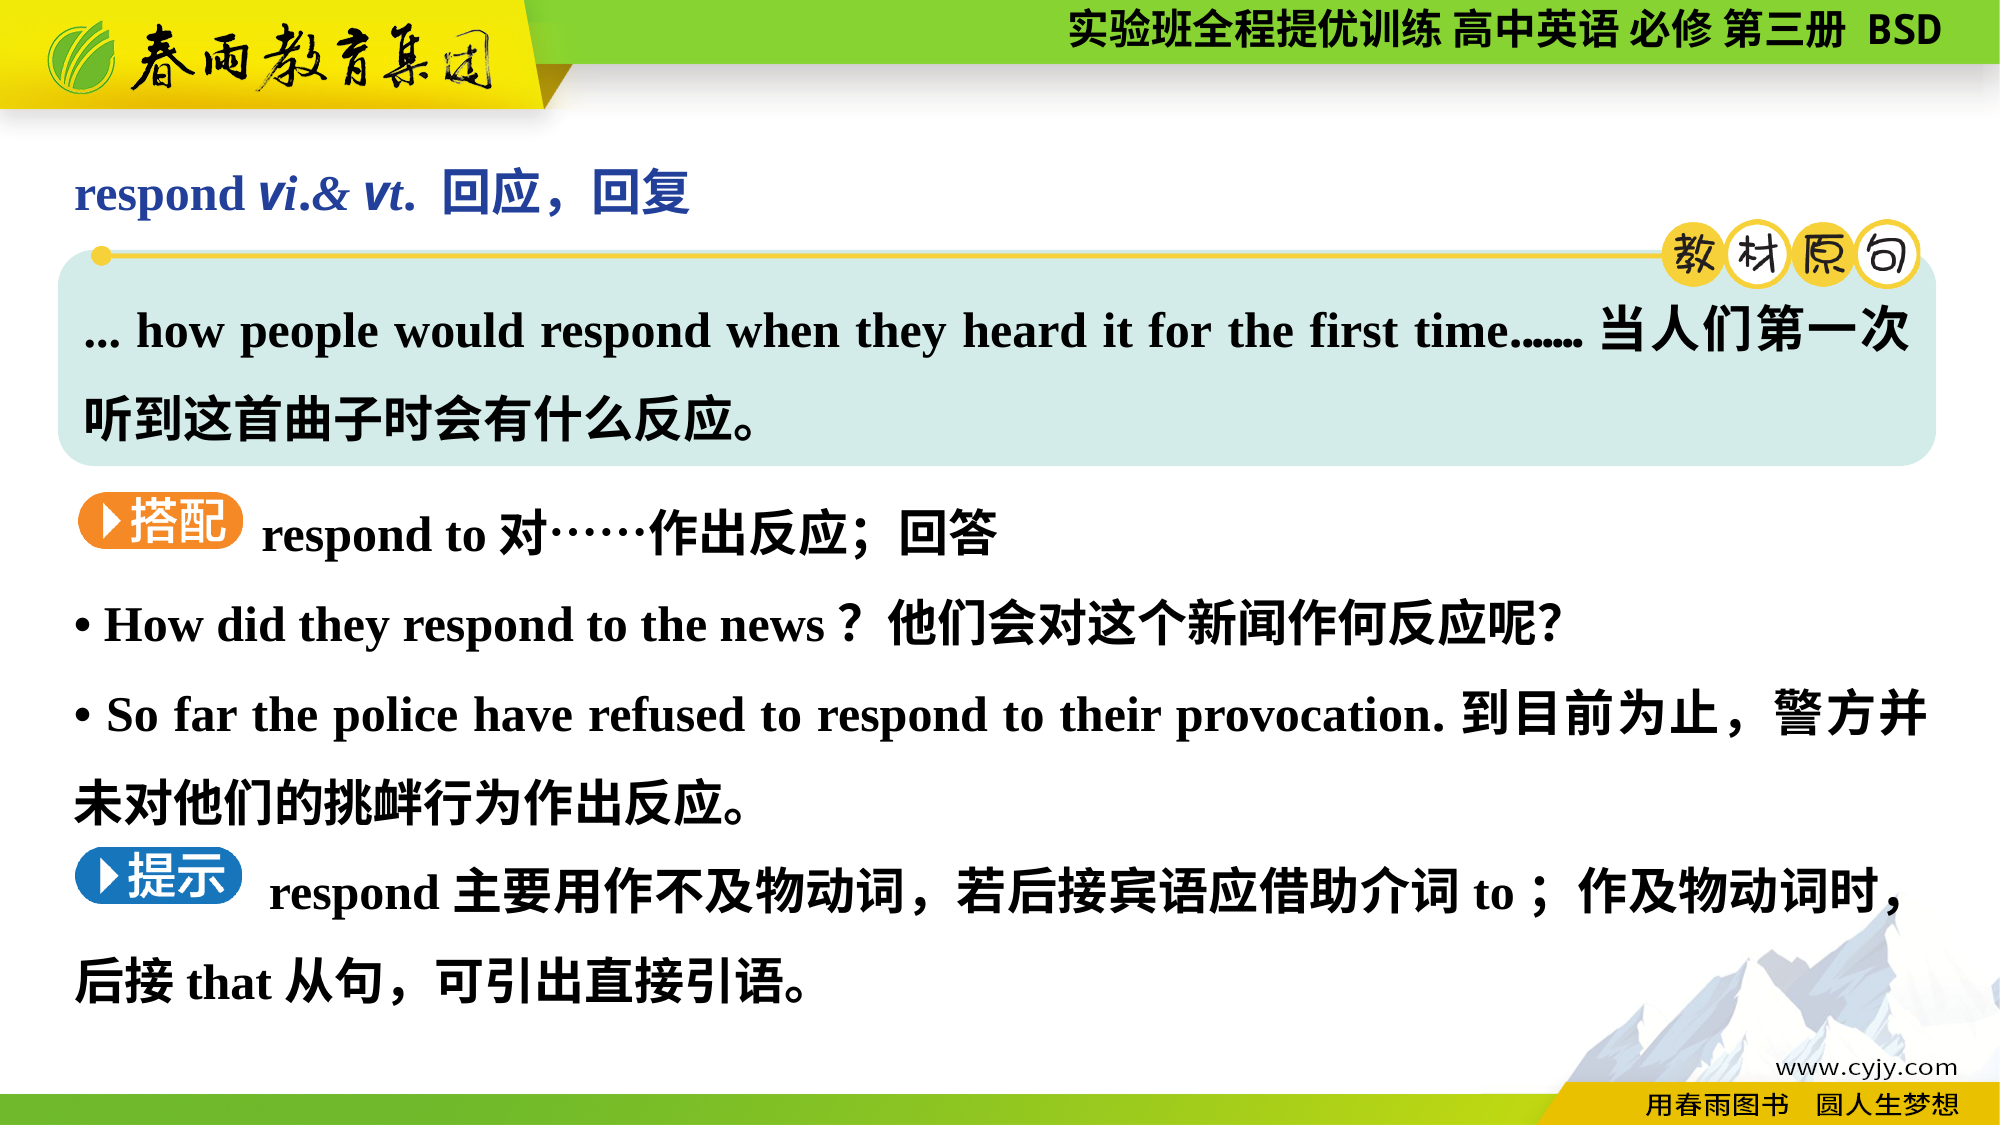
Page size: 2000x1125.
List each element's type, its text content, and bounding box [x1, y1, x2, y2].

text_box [90, 219, 1921, 319]
text_box respond to对……作出反应；回答 • How did they respond to the news？他们会对这个新闻作何反应呢？ • So far the police have refused to respond to their provocation.到目前为止，警方并未对他们的挑衅行为作出反应。 [59, 463, 1944, 822]
list respond vi.& vt. 回应，回复 [59, 122, 1944, 229]
text_box respond主要用作不及物动词，若后接宾语应借助介词to；作及物动词时，后接that从句，可引出直接引语。 [59, 822, 1945, 1017]
picture [0, 0, 2000, 1125]
text_box ... how people would respond when they heard it for the first time.……当人们第一次听到这首曲子时会有什么反应。 [57, 251, 1937, 463]
